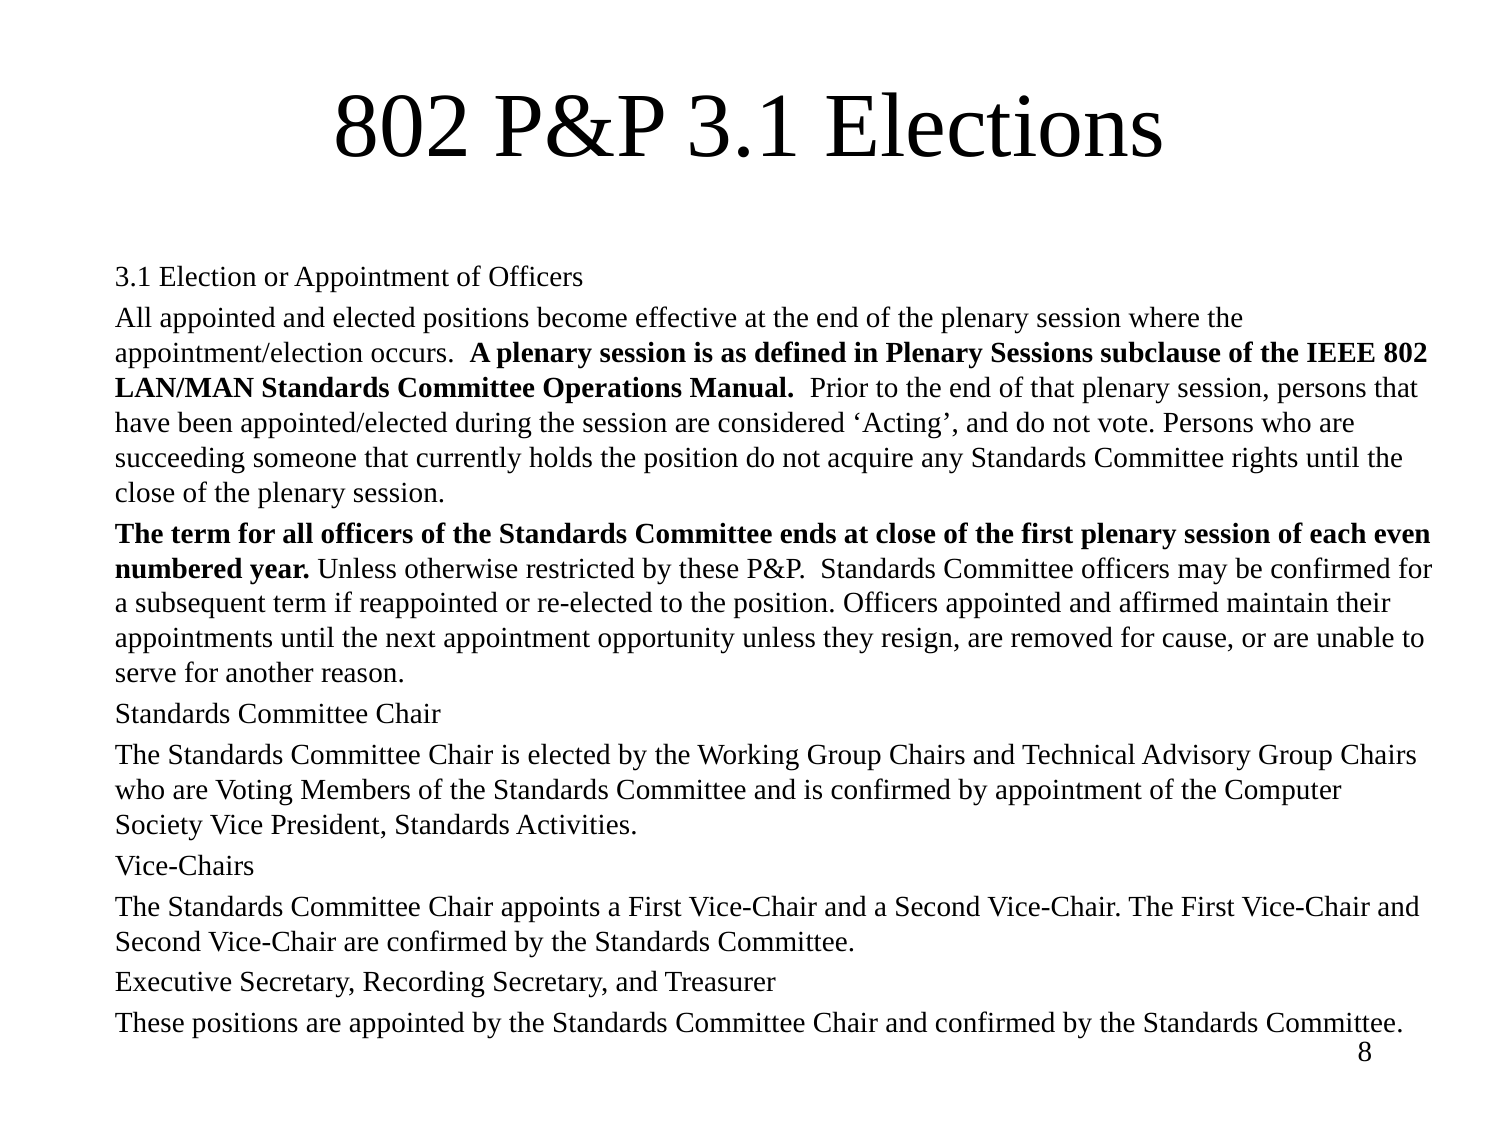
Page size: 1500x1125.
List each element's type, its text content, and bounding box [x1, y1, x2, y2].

slide_number 8 [1074, 1024, 1388, 1101]
title 802 P&P 3.1 Elections [112, 25, 1388, 214]
list 3.1 Election or Appointment of Officers All appointed and elected positions become effective at the end of the plenary session where the appointment/election occurs. A plenary session is as defined in Plenary Sessions subclause of the IEEE 802 LAN/MAN Standards Committee Operations Manual. Prior to the end of that plenary session, persons that have been appointed/elected during the session are considered ‘Acting’, and do not vote. Persons who are succeeding someone that currently holds the position do not acquire any Standards Committee rights until the close of the plenary session. The term for all officers of the Standards Committee ends at close of the first plenary session of each even numbered year. Unless otherwise restricted by these P&P. Standards Committee officers may be confirmed for a subsequent term if reappointed or re-elected to the position. Officers appointed and affirmed maintain their appointments until the next appointment opportunity unless they resign, are removed for cause, or are unable to serve for another reason. Standards Committee Chair The Standards Committee Chair is elected by the Working Group Chairs and Technical Advisory Group Chairs who are Voting Members of the Standards Committee and is confirmed by appointment of the Computer Society Vice President, Standards Activities. Vice-Chairs The Standards Committee Chair appoints a First Vice-Chair and a Second Vice-Chair. The First Vice-Chair and Second Vice-Chair are confirmed by the Standards Committee. Executive Secretary, Recording Secretary, and Treasurer These positions are appointed by the Standards Committee Chair and confirmed by the Standards Committee. [99, 249, 1451, 1013]
